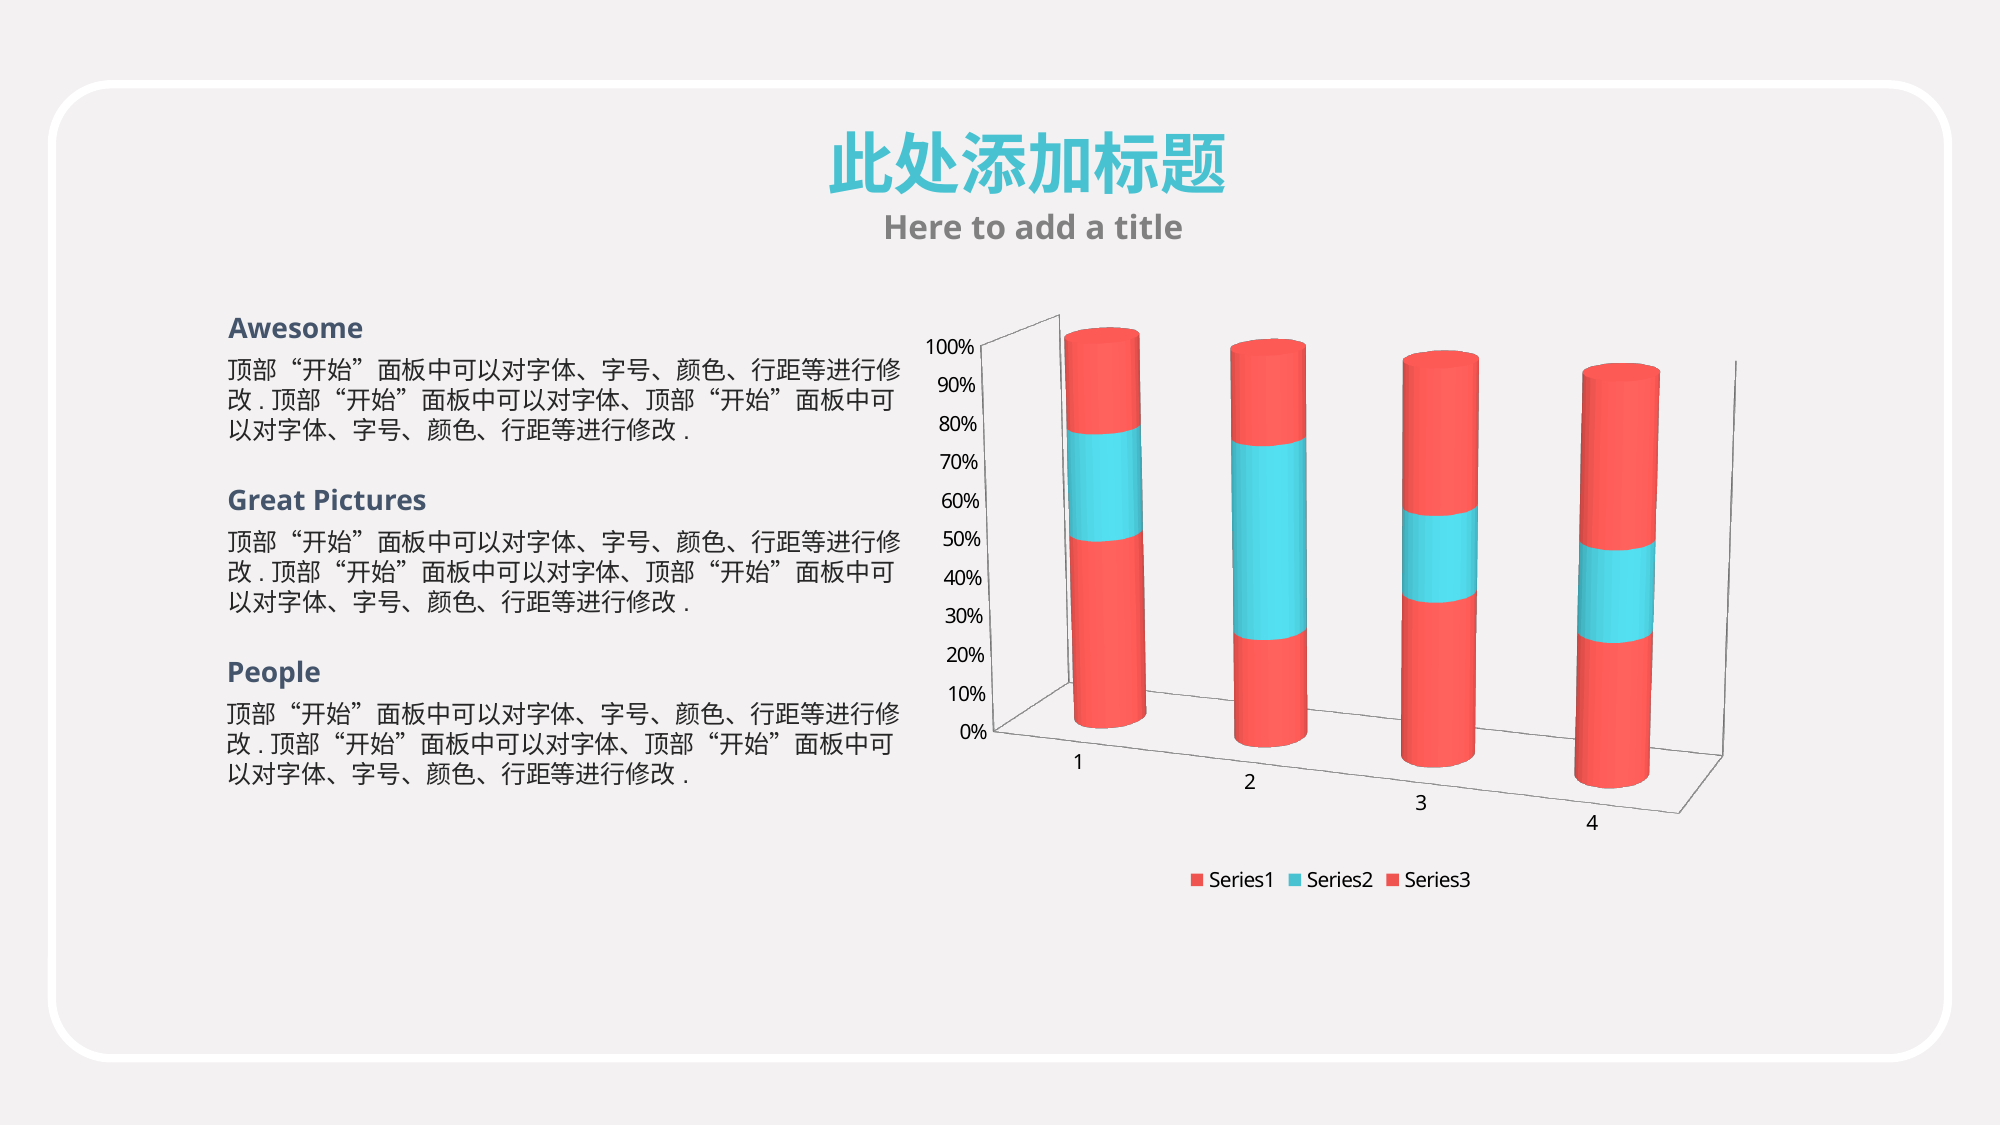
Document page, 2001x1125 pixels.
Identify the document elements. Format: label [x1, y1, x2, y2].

text_box [211, 303, 931, 454]
chart [885, 303, 1776, 900]
text_box [211, 474, 931, 626]
text_box [812, 114, 1249, 255]
text_box [210, 646, 932, 798]
